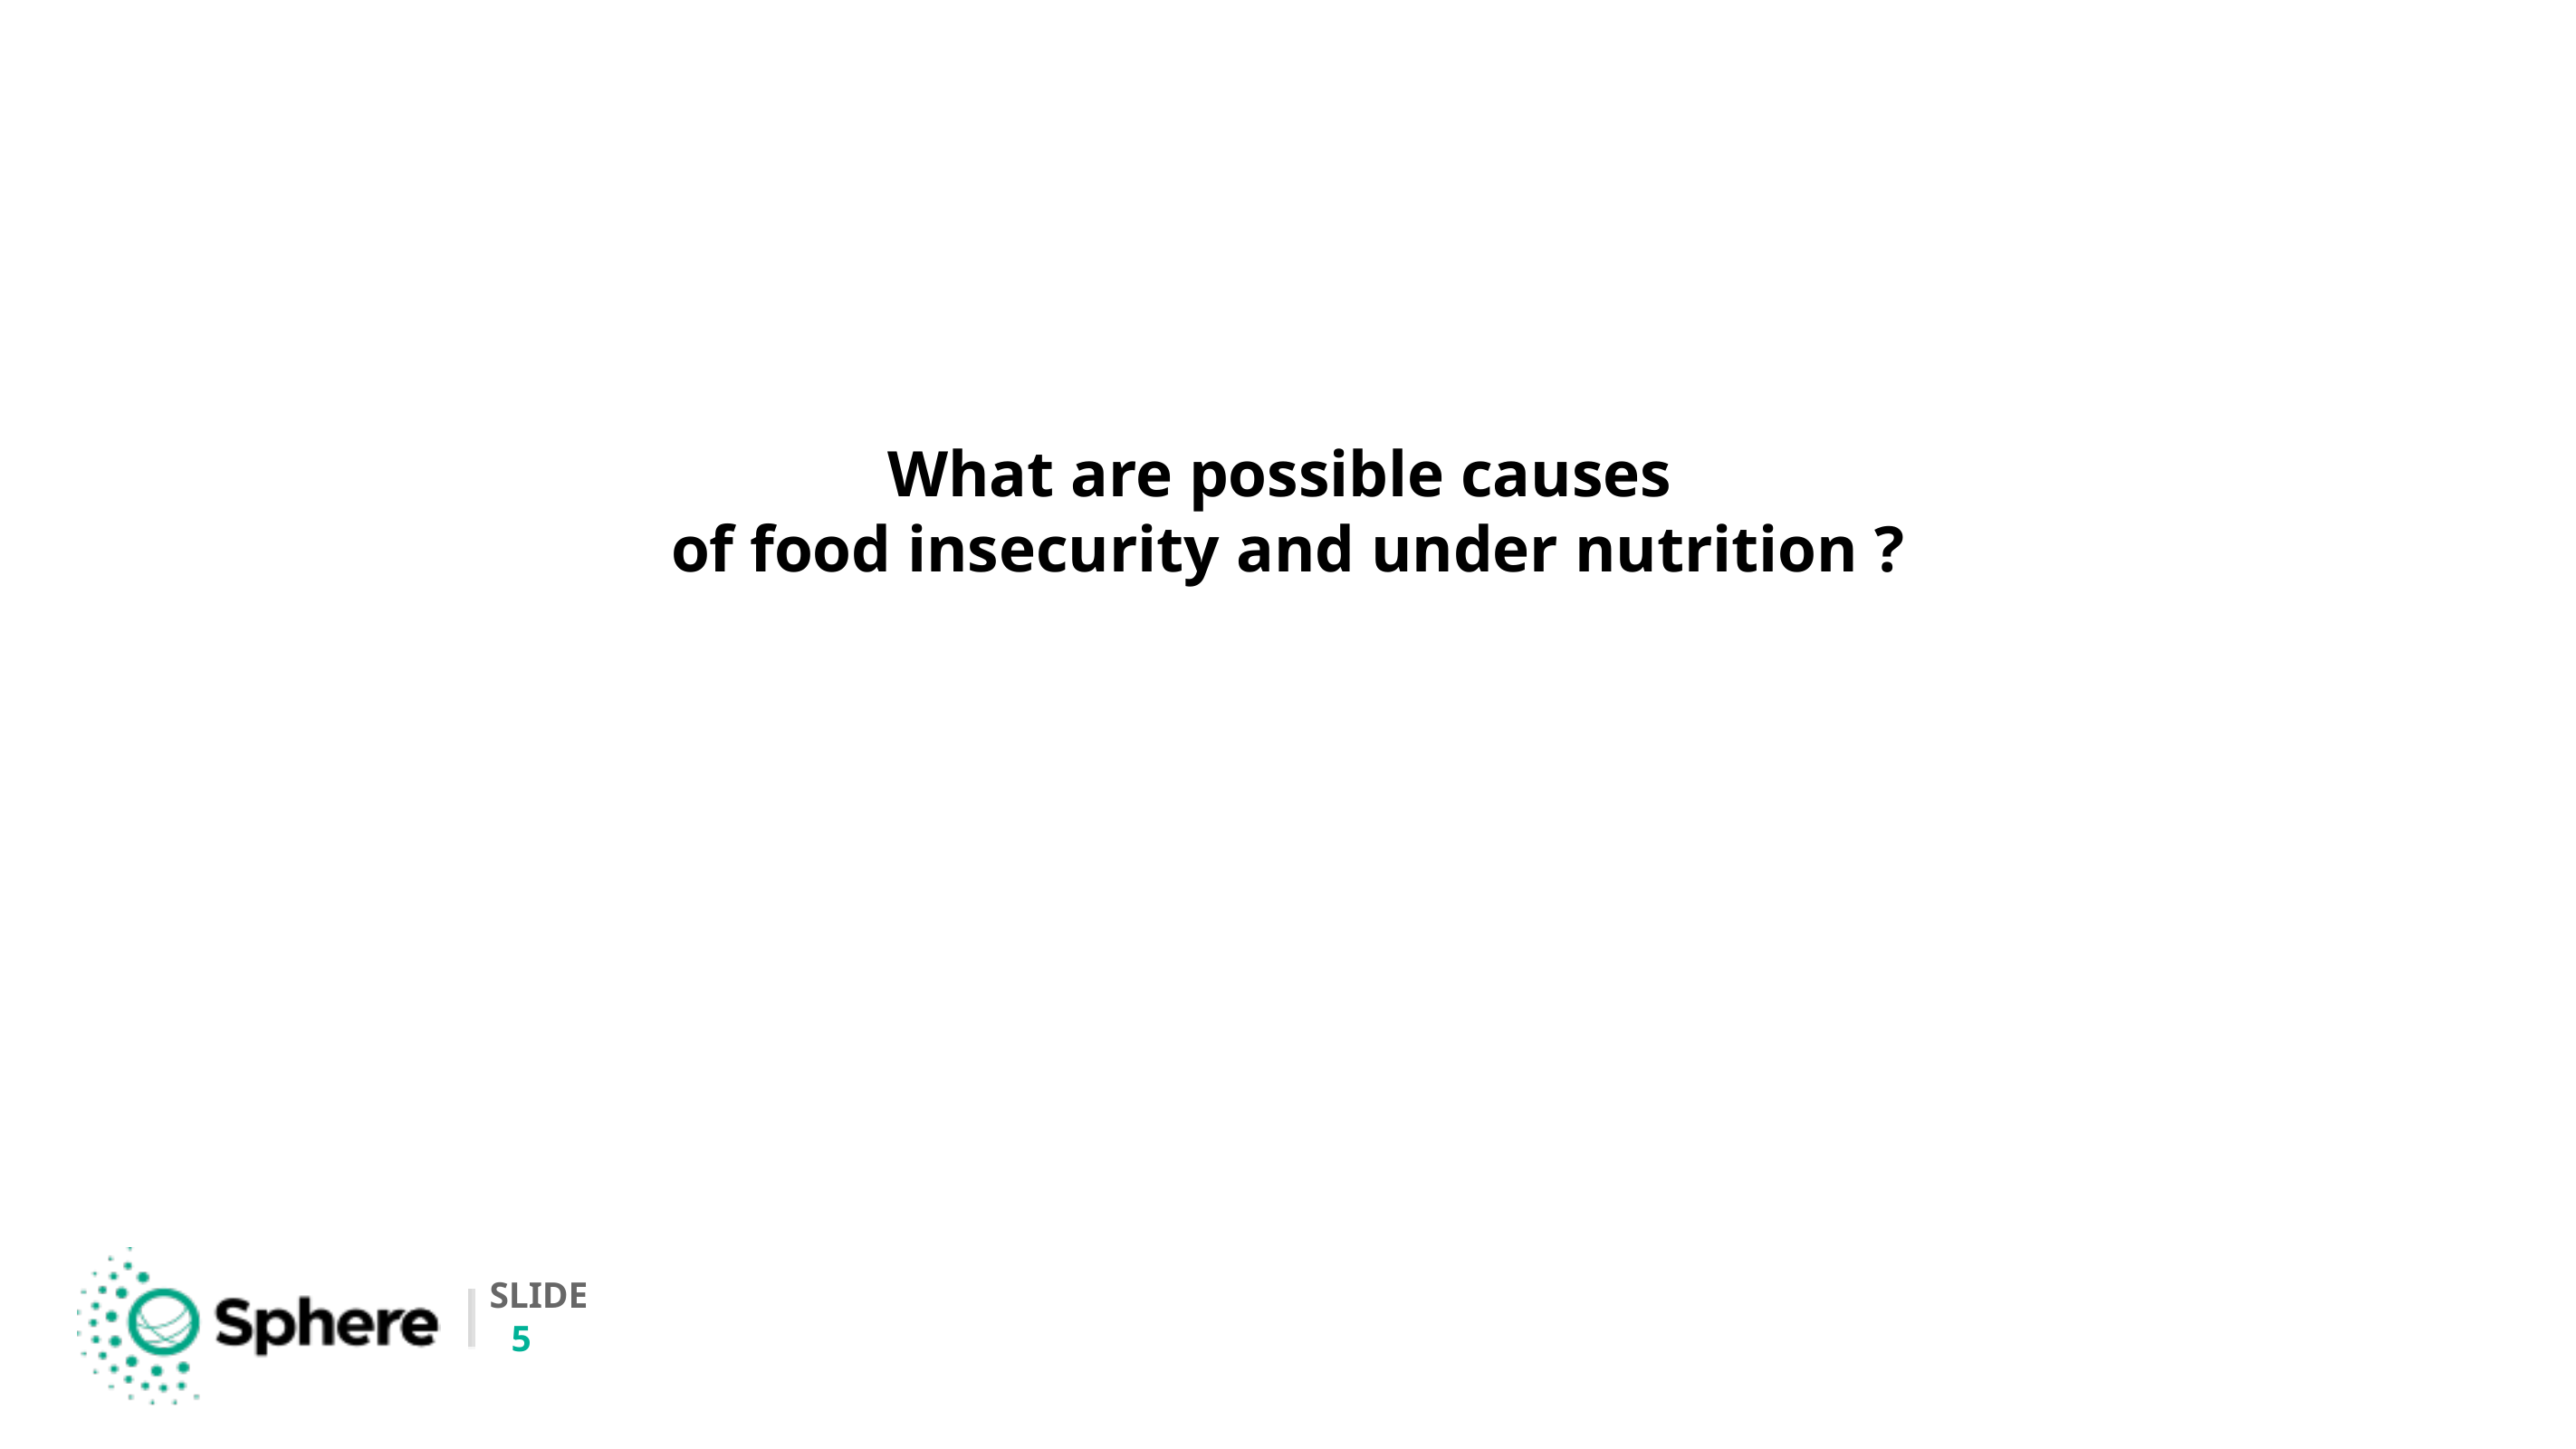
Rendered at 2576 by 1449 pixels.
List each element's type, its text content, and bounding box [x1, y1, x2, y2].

title What are possible causes of food insecurity and under nutrition ? [251, 426, 2324, 595]
picture [468, 1289, 479, 1349]
picture [77, 1247, 441, 1407]
slide_number 5 [503, 1309, 562, 1449]
